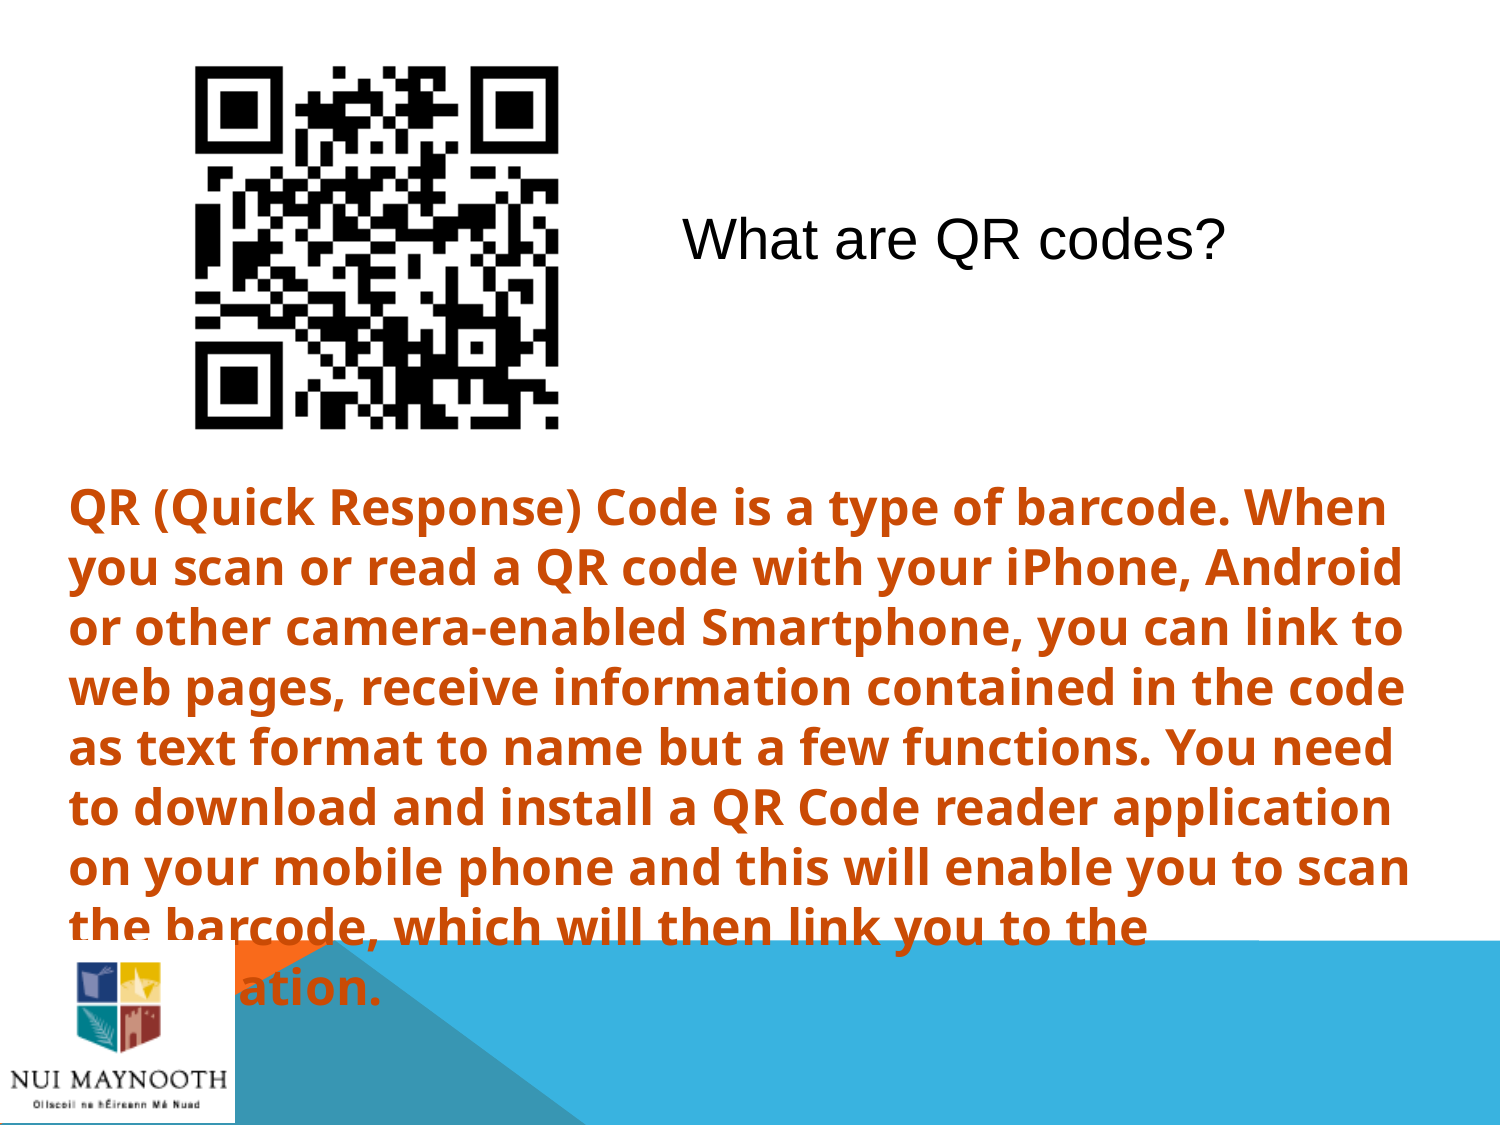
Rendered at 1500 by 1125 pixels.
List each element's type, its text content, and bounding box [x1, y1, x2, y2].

picture [182, 54, 571, 443]
list QR (Quick Response) Code is a type of barcode. When you scan or read a QR code with your iPhone, Android or other camera-enabled Smartphone, you can link to web pages, receive information contained in the code as text format to name but a few functions. You need to download and install a QR Code reader application on your mobile phone and this will enable you to scan the barcode, which will then link you to the information. [53, 468, 1471, 880]
title What are QR codes? [667, 137, 1382, 336]
picture [0, 940, 235, 1123]
